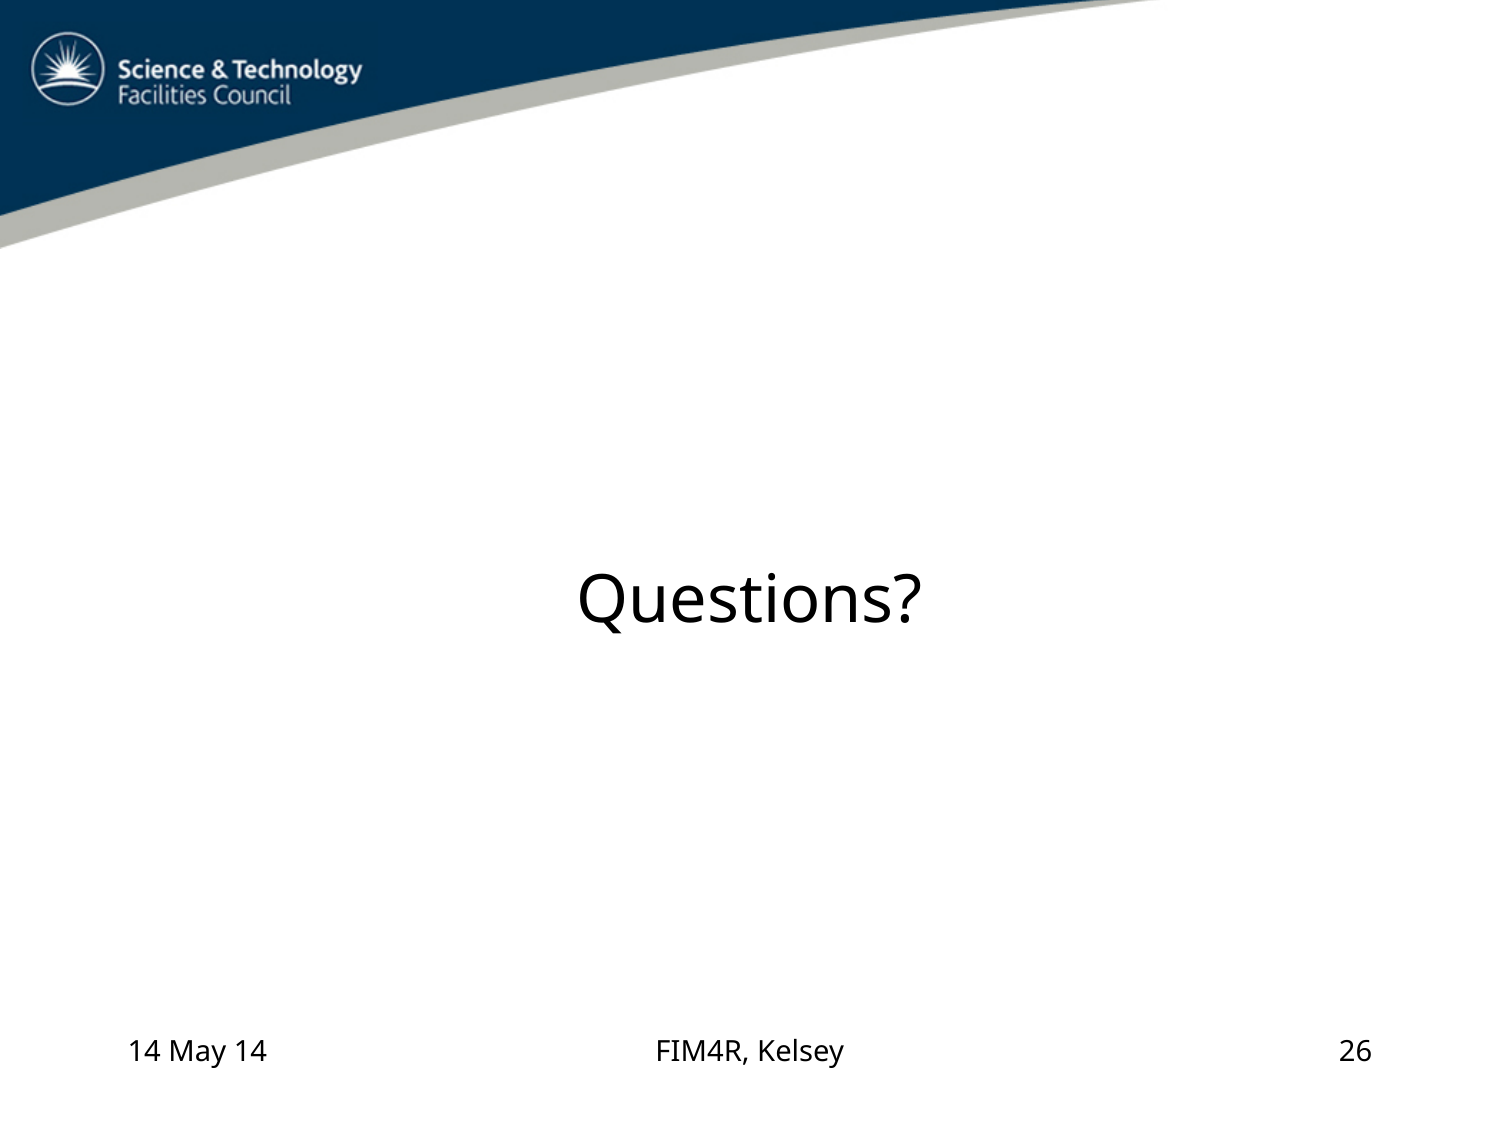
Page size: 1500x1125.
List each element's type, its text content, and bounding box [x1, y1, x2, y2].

picture [0, 0, 1175, 249]
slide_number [112, 1024, 426, 1101]
footer FIM4R, Kelsey [512, 1024, 988, 1101]
list Questions? [111, 361, 1388, 988]
slide_number 26 [1074, 1024, 1388, 1101]
